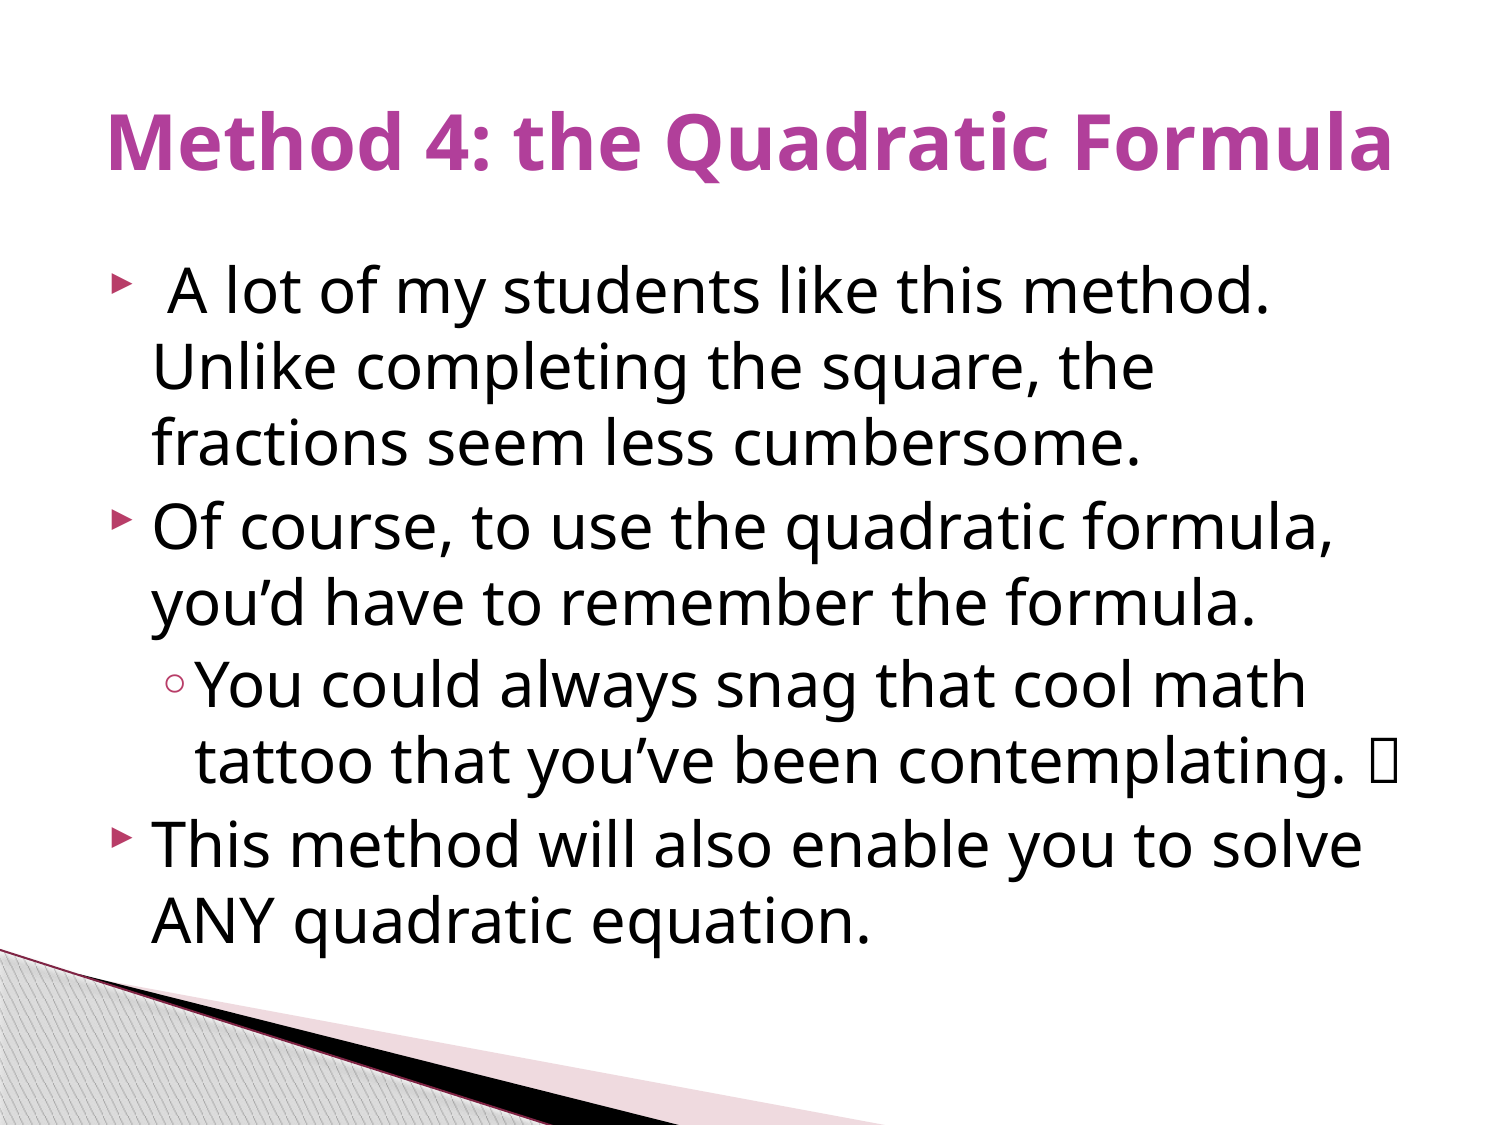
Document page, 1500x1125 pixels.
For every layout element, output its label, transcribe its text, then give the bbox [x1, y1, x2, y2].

title Method 4: the Quadratic Formula [75, 45, 1425, 233]
list A lot of my students like this method. Unlike completing the square, the fractions seem less cumbersome. Of course, to use the quadratic formula, you’d have to remember the formula. You could always snag that cool math tattoo that you’ve been contemplating.  This method will also enable you to solve ANY quadratic equation. [75, 243, 1425, 986]
